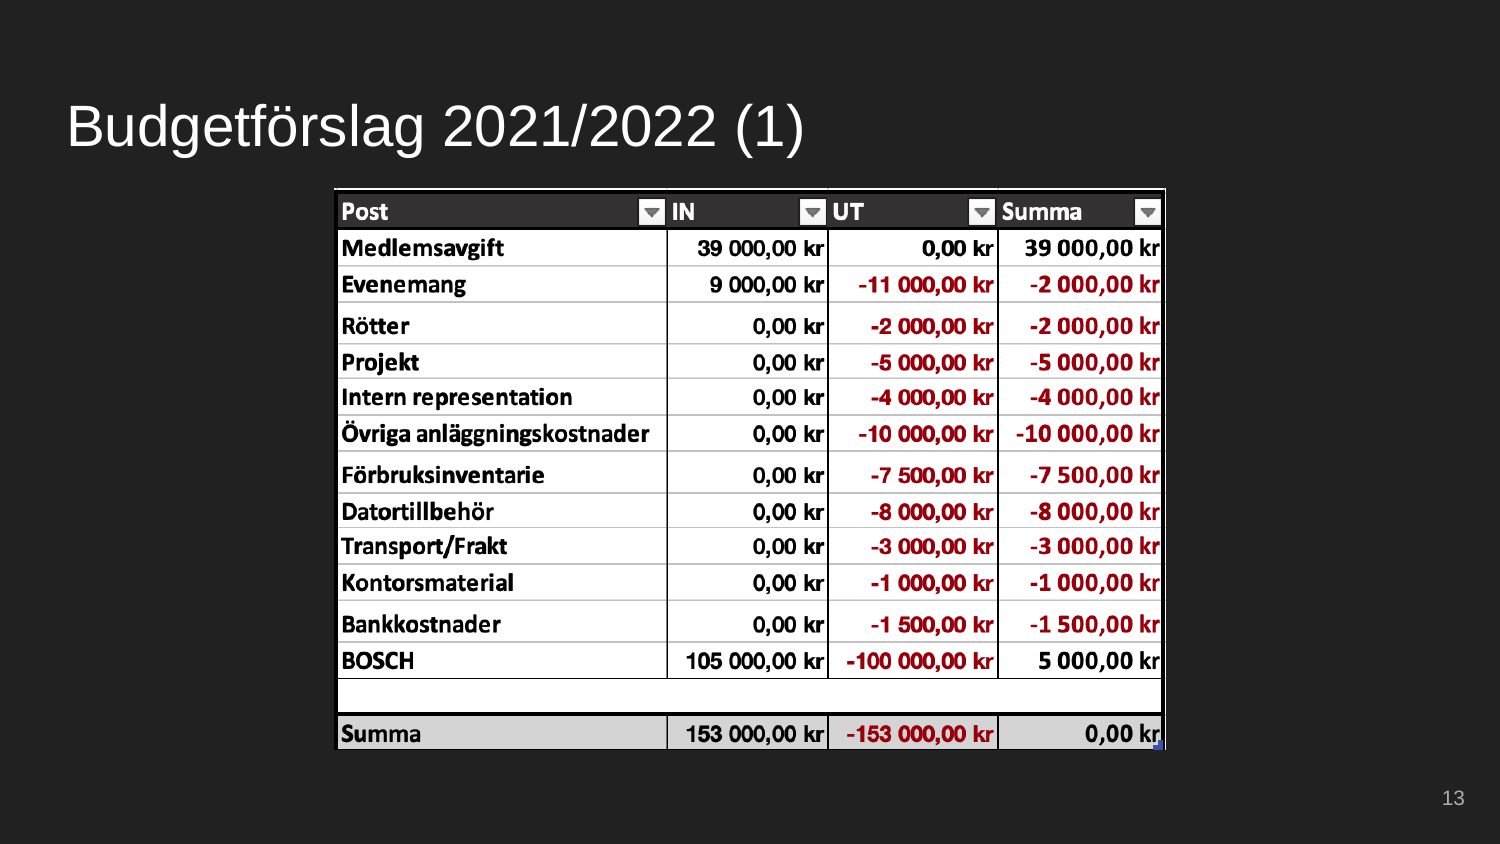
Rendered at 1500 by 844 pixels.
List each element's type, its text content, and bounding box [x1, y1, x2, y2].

slide_number ‹#› [1389, 764, 1480, 830]
title Budgetförslag 2021/2022 (1) [51, 72, 1449, 167]
picture [333, 188, 1167, 750]
